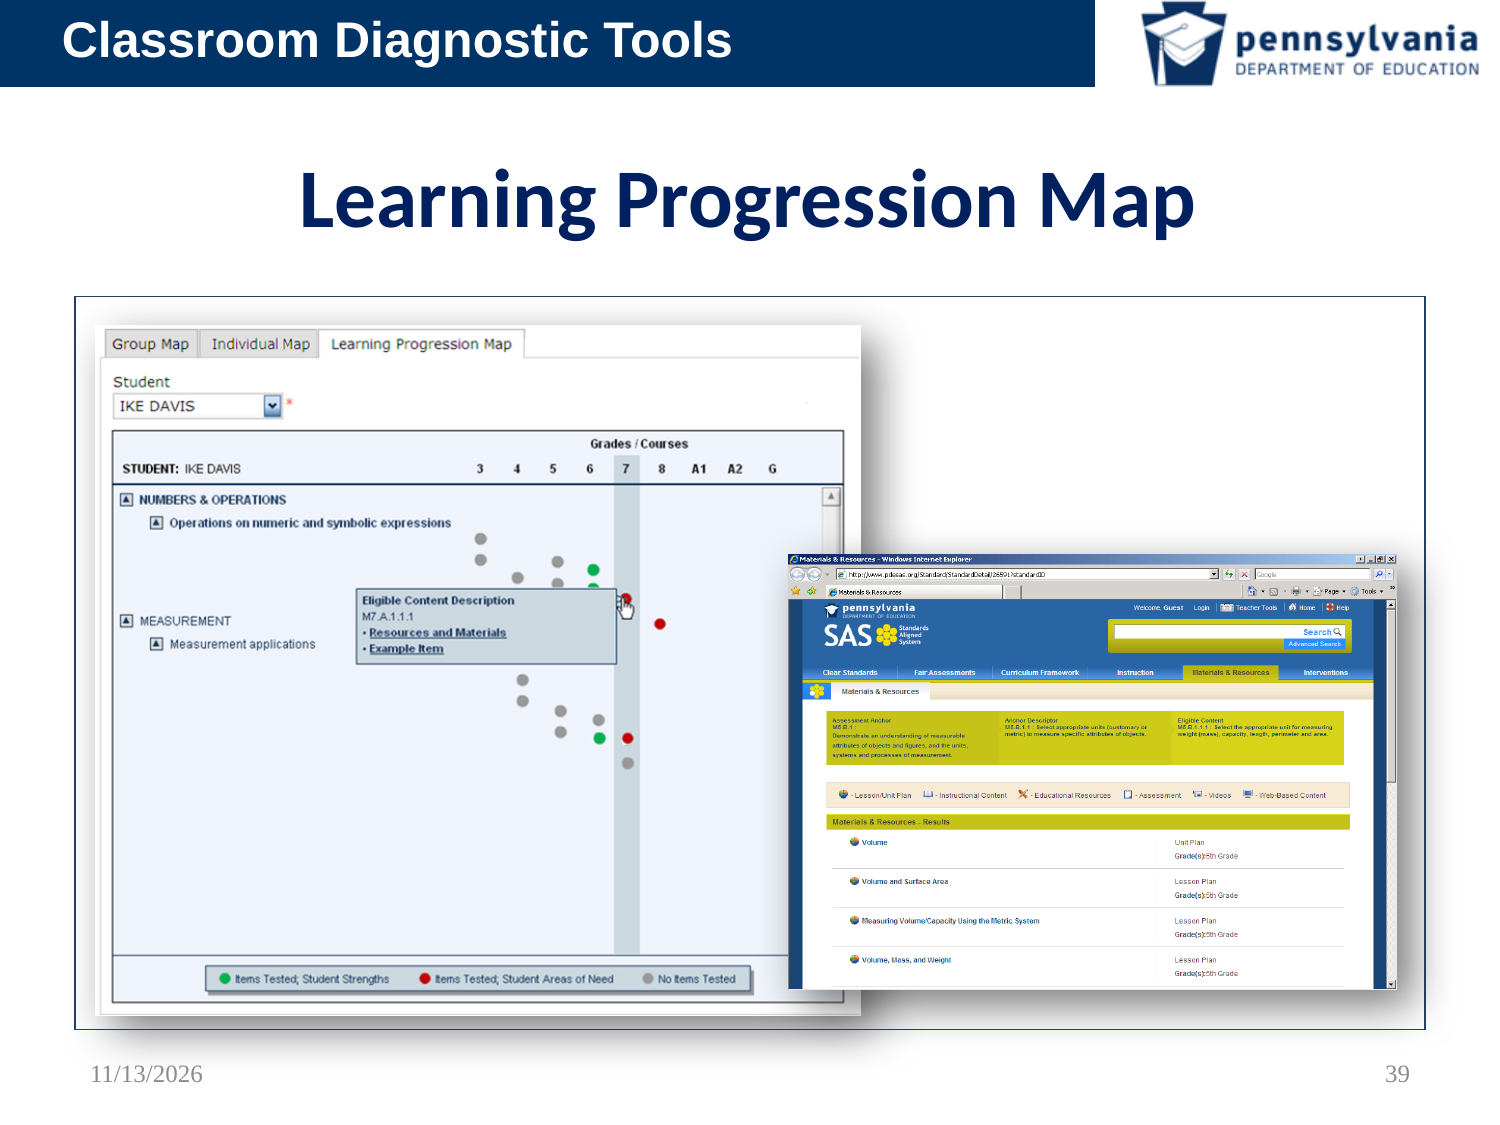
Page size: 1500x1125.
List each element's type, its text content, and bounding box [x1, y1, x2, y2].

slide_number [75, 1042, 425, 1103]
picture [1134, 0, 1485, 90]
slide_number 39 [1074, 1042, 1425, 1103]
list [74, 296, 1426, 1030]
picture [95, 325, 1397, 1017]
title Learning Progression Map [73, 112, 1424, 277]
